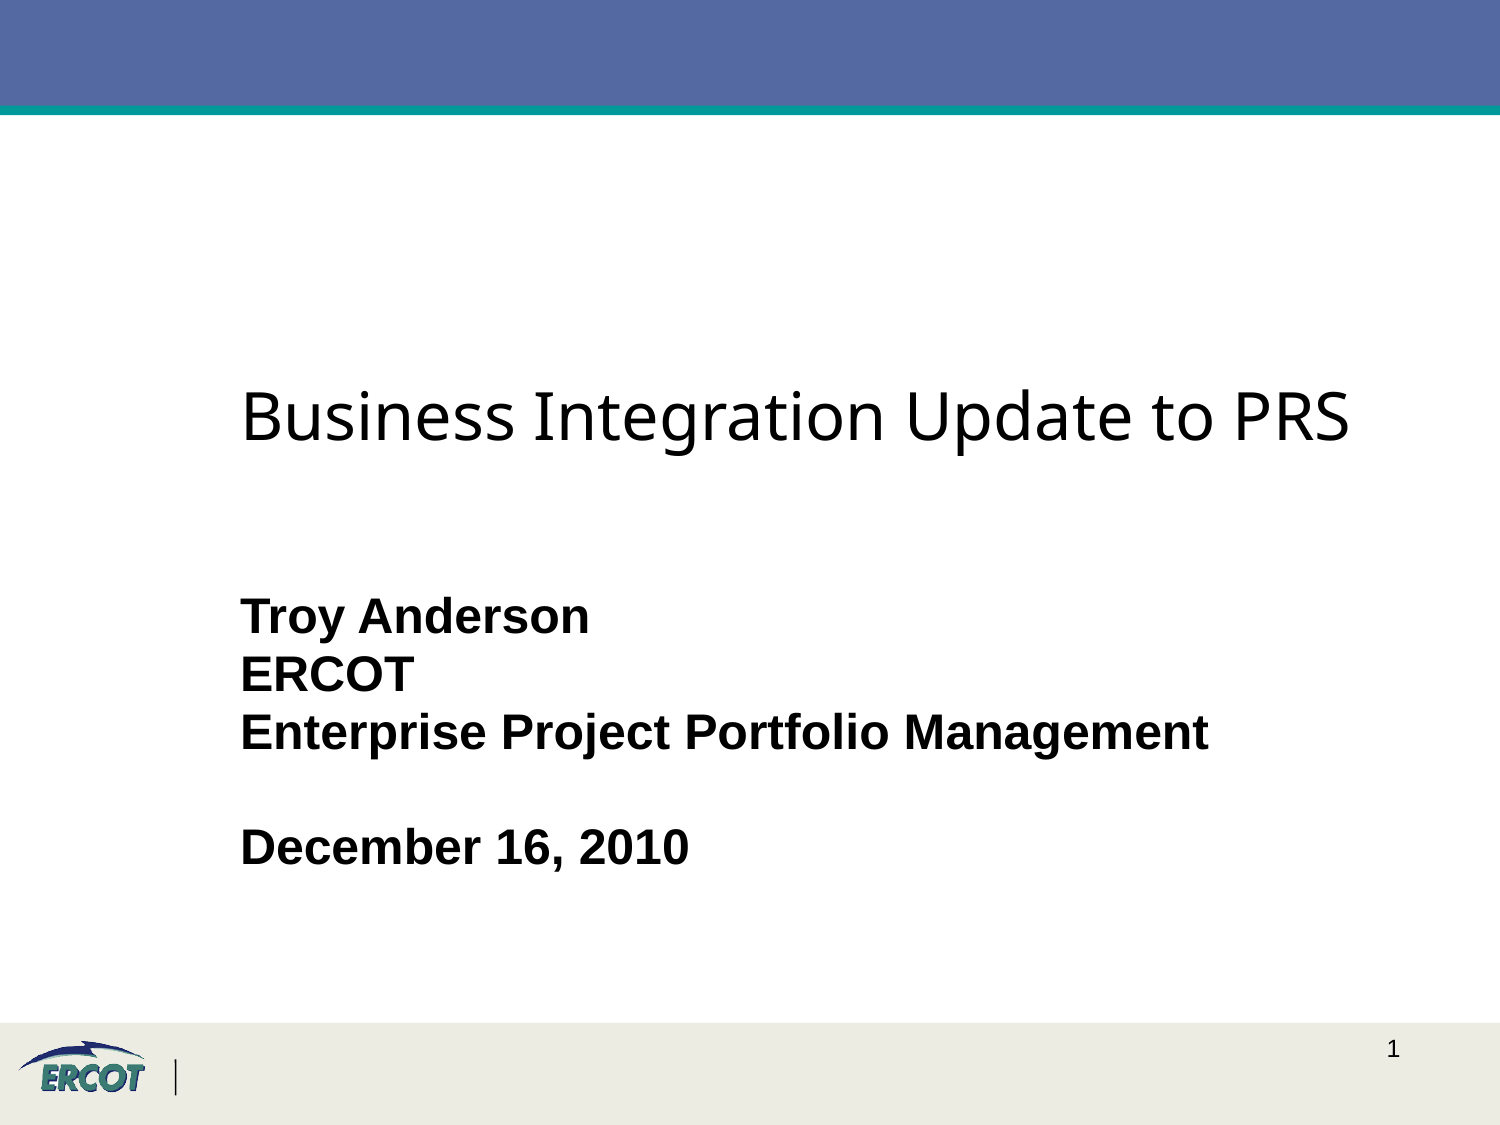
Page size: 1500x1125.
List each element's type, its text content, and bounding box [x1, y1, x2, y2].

text_box Troy Anderson ERCOT Enterprise Project Portfolio Management December 16, 2010 [225, 587, 1375, 900]
text_box Business Integration Update to PRS [224, 312, 1371, 516]
picture [10, 1031, 151, 1111]
